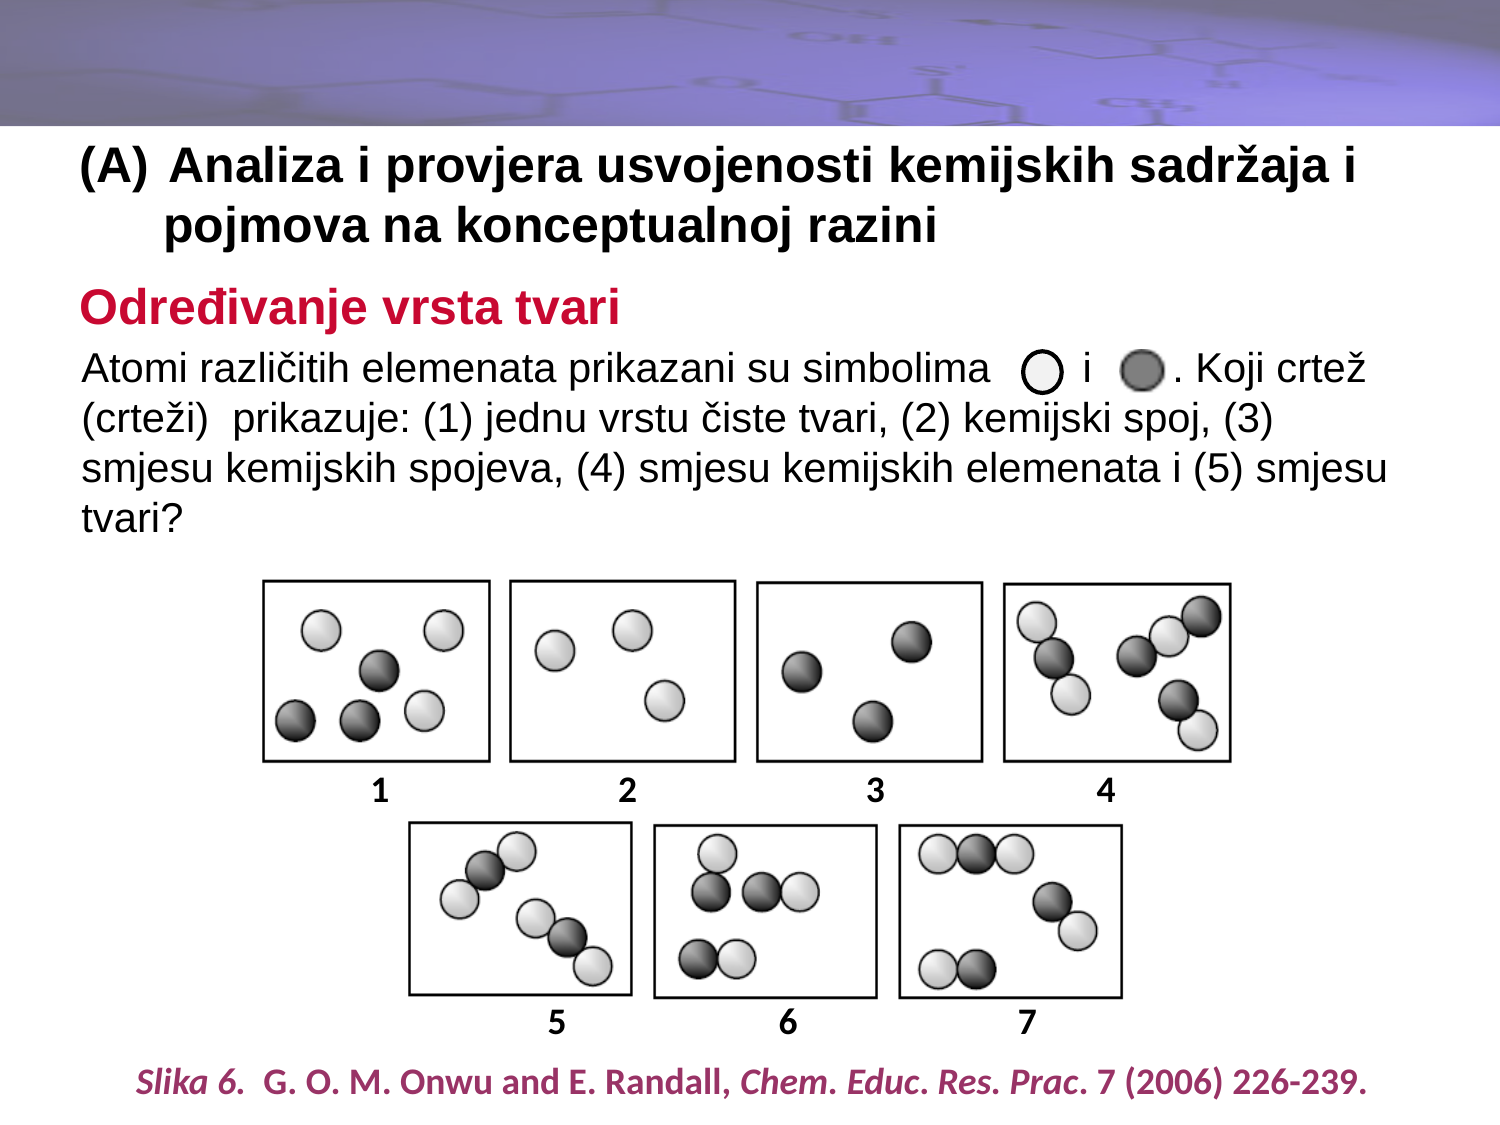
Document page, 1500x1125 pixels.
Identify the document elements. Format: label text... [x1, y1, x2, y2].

text_box Analiza i provjera usvojenosti kemijskih sadržaja i pojmova na konceptualnoj razini [64, 124, 1459, 260]
text_box Slika 6. G. O. M. Onwu and E. Randall, Chem. Educ. Res. Prac. 7 (2006) 226-239. [121, 1049, 1448, 1110]
text_box 5 6 7 [515, 1011, 1054, 1049]
text_box Određivanje vrsta tvari [64, 266, 815, 387]
picture [1118, 348, 1172, 399]
text_box Atomi različitih elemenata prikazani su simbolima i . Koji crtež (crteži) prikazuje: (1) jednu vrstu čiste tvari, (2) kemijski spoj, (3) smjesu kemijskih spojeva, (4) smjesu kemijskih elemenata i (5) smjesu tvari? [66, 333, 1414, 549]
picture [389, 813, 1135, 1004]
picture [244, 577, 1236, 768]
text_box [1021, 349, 1064, 396]
text_box 1 2 3 4 [347, 775, 1133, 818]
